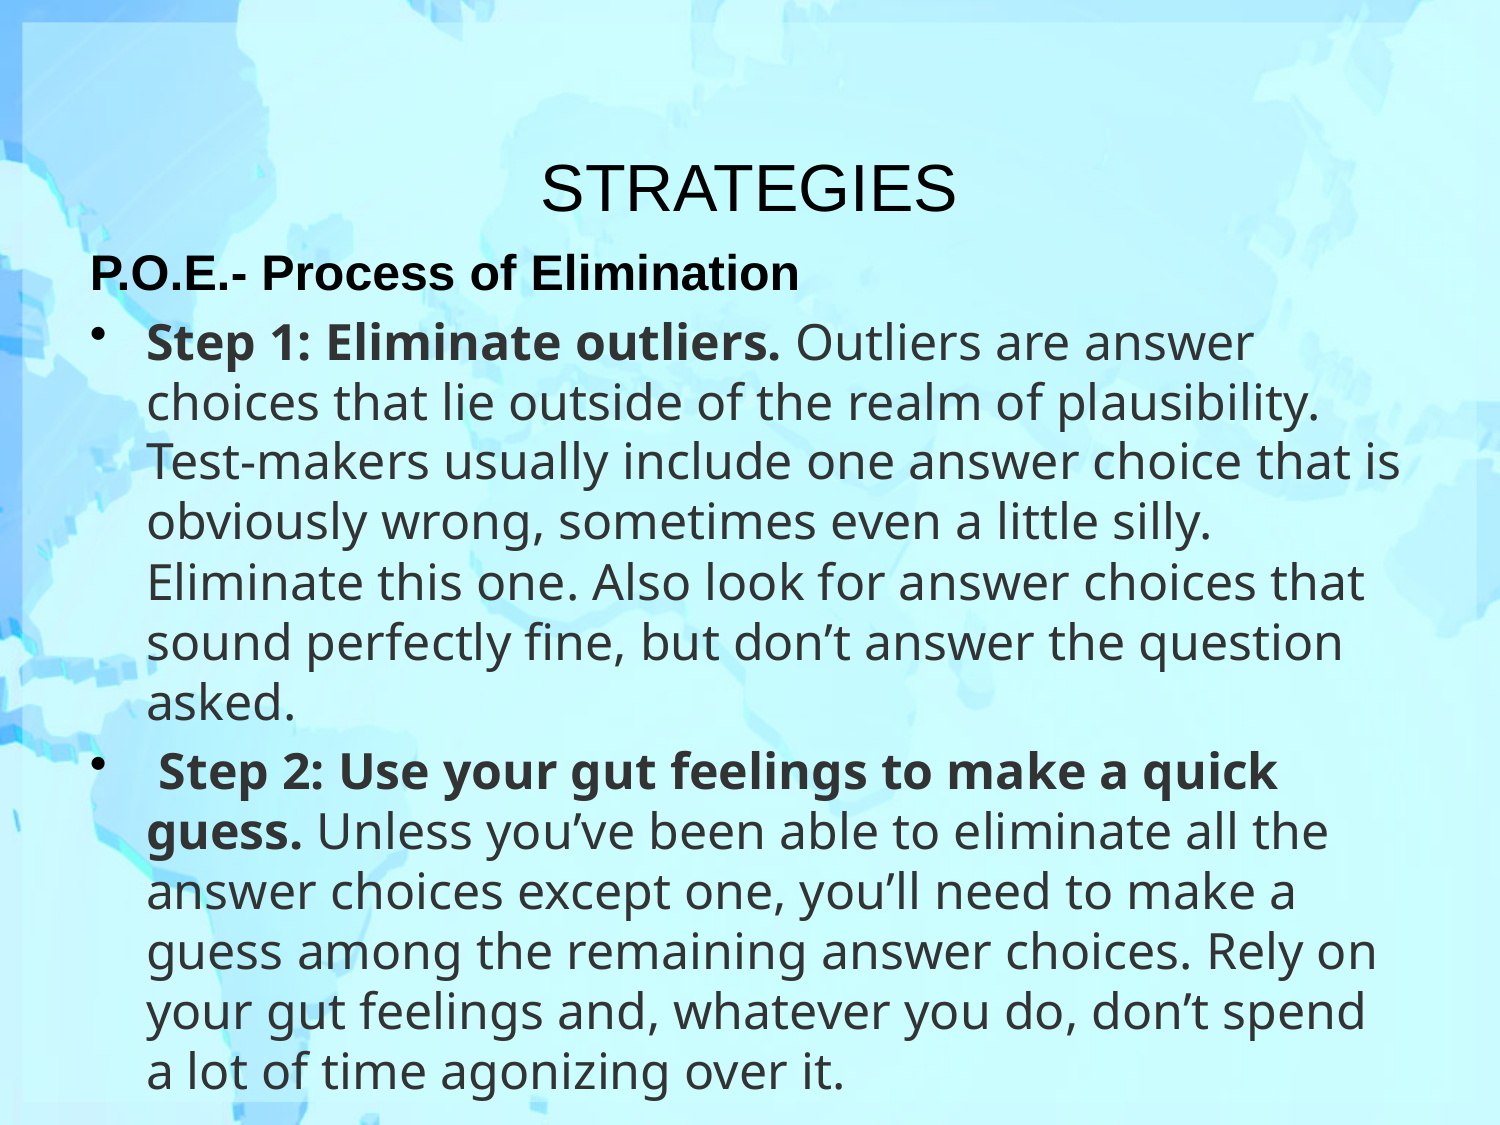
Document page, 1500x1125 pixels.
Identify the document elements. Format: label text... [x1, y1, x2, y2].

list P.O.E.- Process of Elimination Step 1: Eliminate outliers. Outliers are answer choices that lie outside of the realm of plausibility. Test-makers usually include one answer choice that is obviously wrong, sometimes even a little silly. Eliminate this one. Also look for answer choices that sound perfectly fine, but don’t answer the question asked. Step 2: Use your gut feelings to make a quick guess. Unless you’ve been able to eliminate all the answer choices except one, you’ll need to make a guess among the remaining answer choices. Rely on your gut feelings and, whatever you do, don’t spend a lot of time agonizing over it. [74, 232, 1425, 975]
picture [0, 0, 1500, 1125]
title STRATEGIES [74, 45, 1425, 232]
